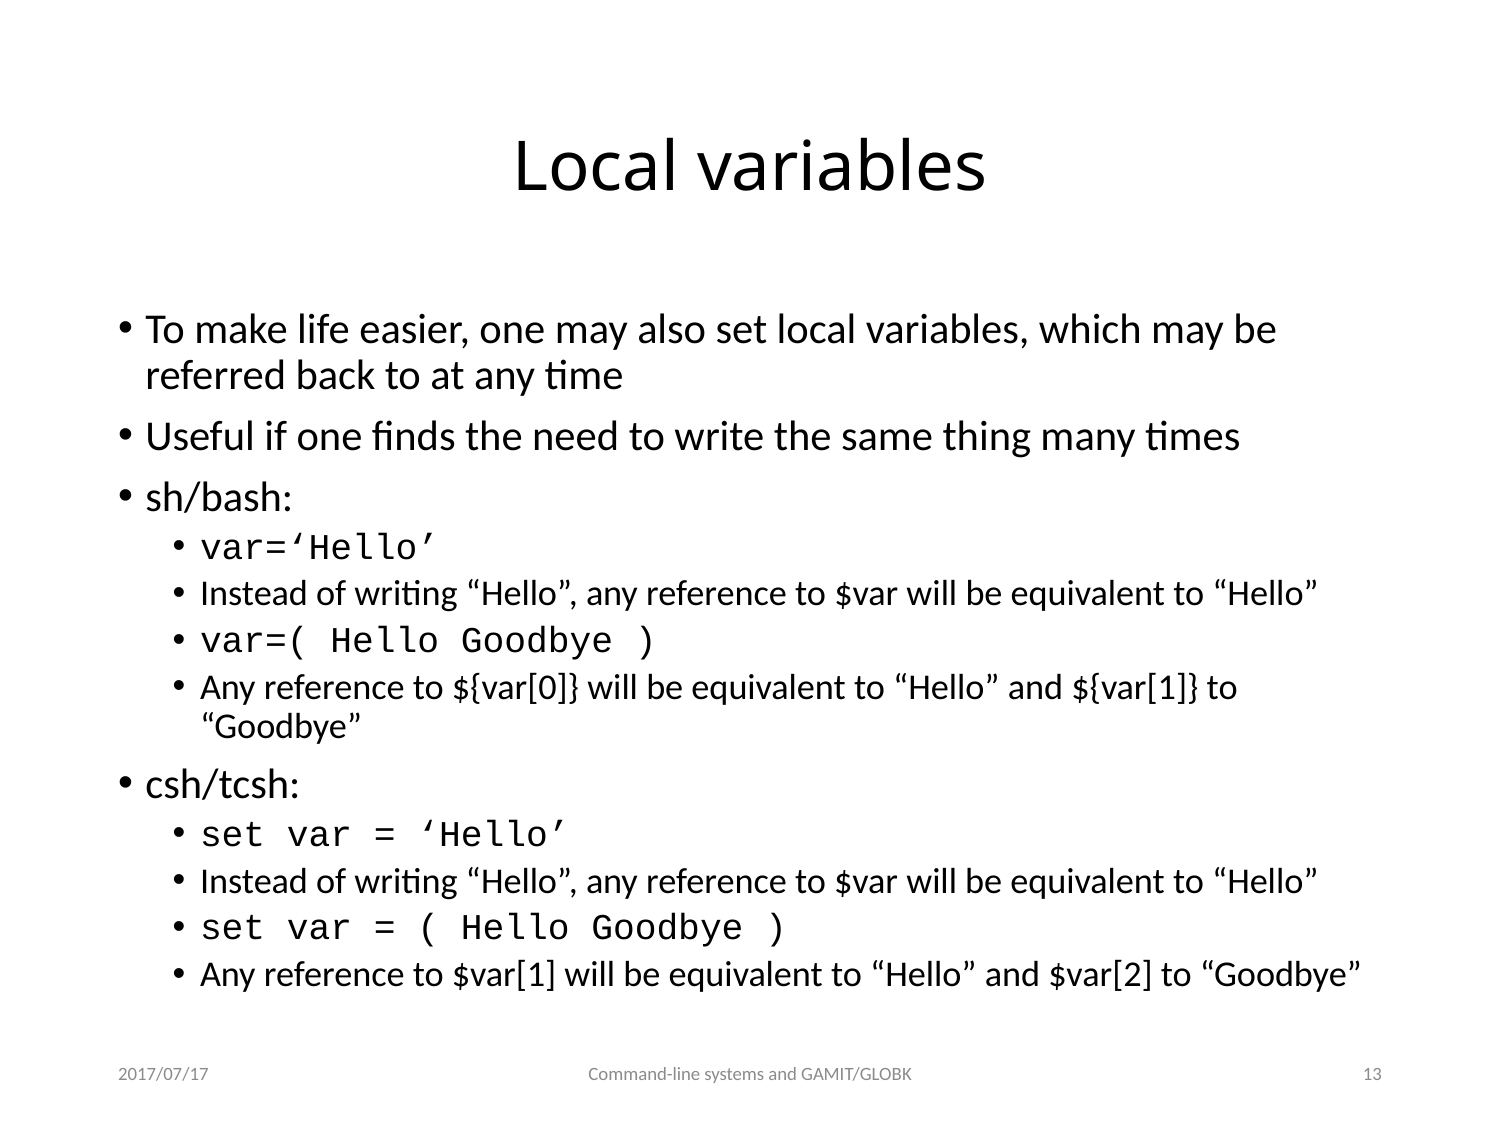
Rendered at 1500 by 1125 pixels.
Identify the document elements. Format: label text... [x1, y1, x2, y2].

list To make life easier, one may also set local variables, which may be referred back to at any time Useful if one finds the need to write the same thing many times sh/bash: var=‘Hello’ Instead of writing “Hello”, any reference to $var will be equivalent to “Hello” var=( Hello Goodbye ) Any reference to ${var[0]} will be equivalent to “Hello” and ${var[1]} to “Goodbye” csh/tcsh: set var = ‘Hello’ Instead of writing “Hello”, any reference to $var will be equivalent to “Hello” set var = ( Hello Goodbye ) Any reference to $var[1] will be equivalent to “Hello” and $var[2] to “Goodbye” [103, 299, 1397, 1014]
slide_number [103, 1042, 441, 1103]
slide_number 12 [1059, 1042, 1397, 1103]
title Local variables [103, 59, 1397, 278]
footer Command-line systems and GAMIT/GLOBK [496, 1042, 1004, 1103]
